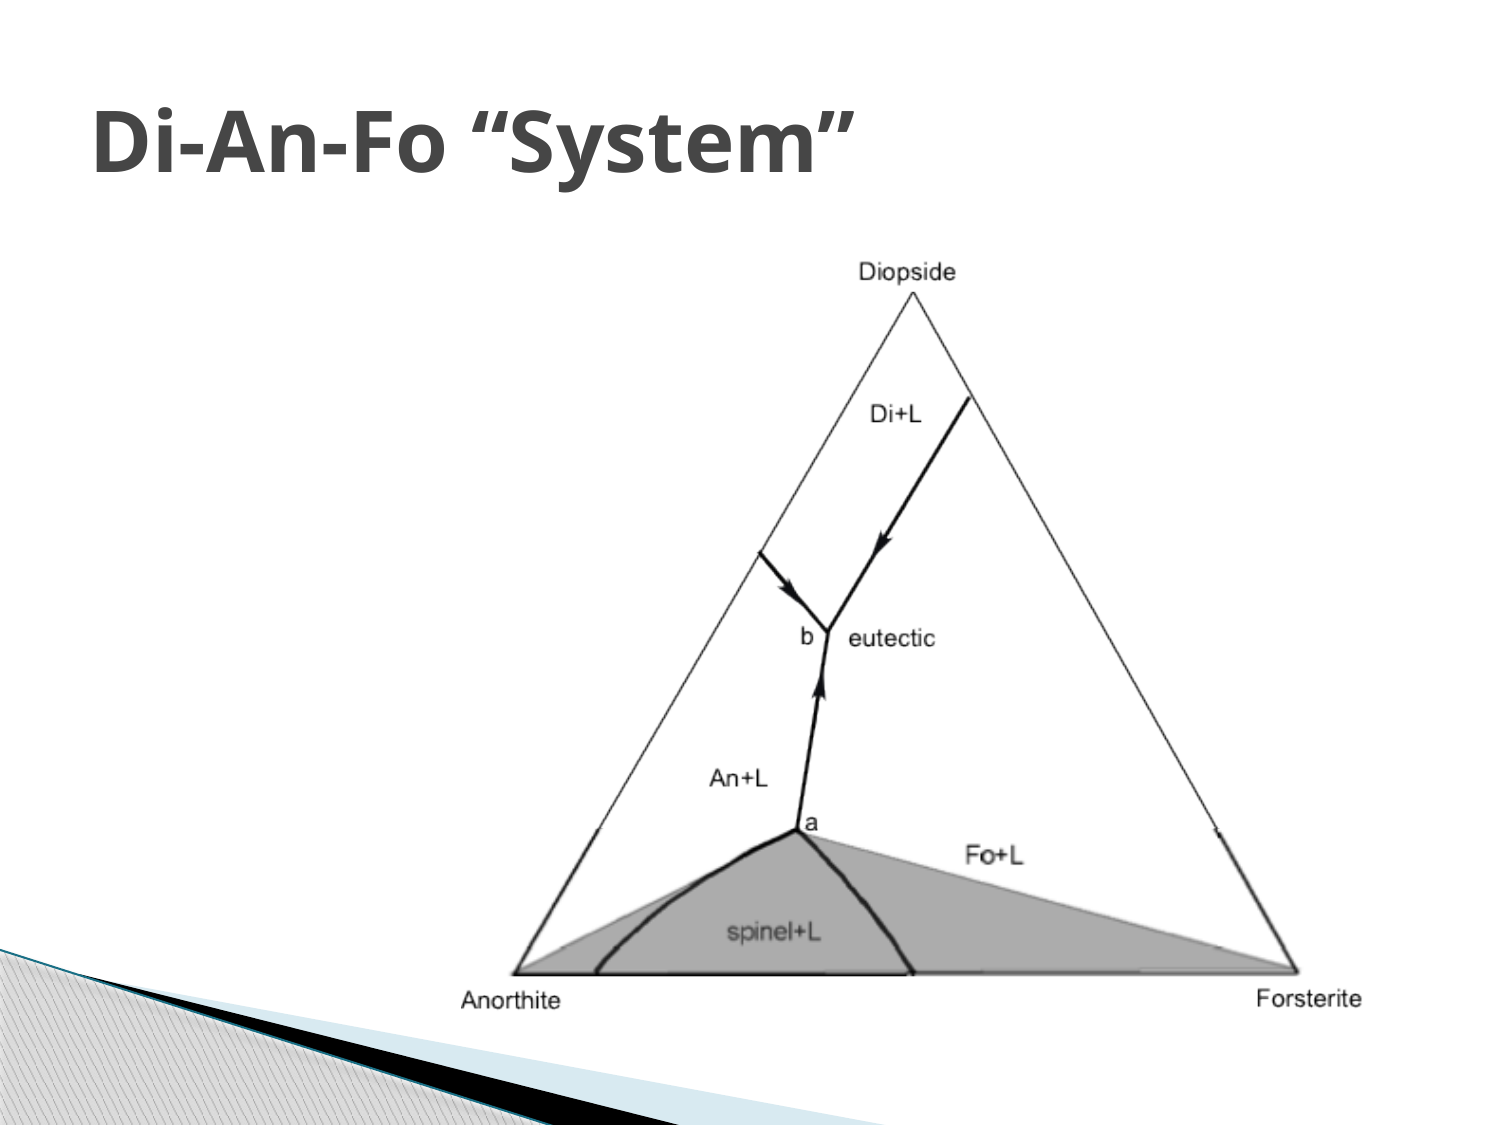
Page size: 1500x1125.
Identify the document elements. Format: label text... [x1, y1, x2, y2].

title Di-An-Fo “System” [75, 45, 1425, 233]
picture [461, 256, 1368, 1016]
